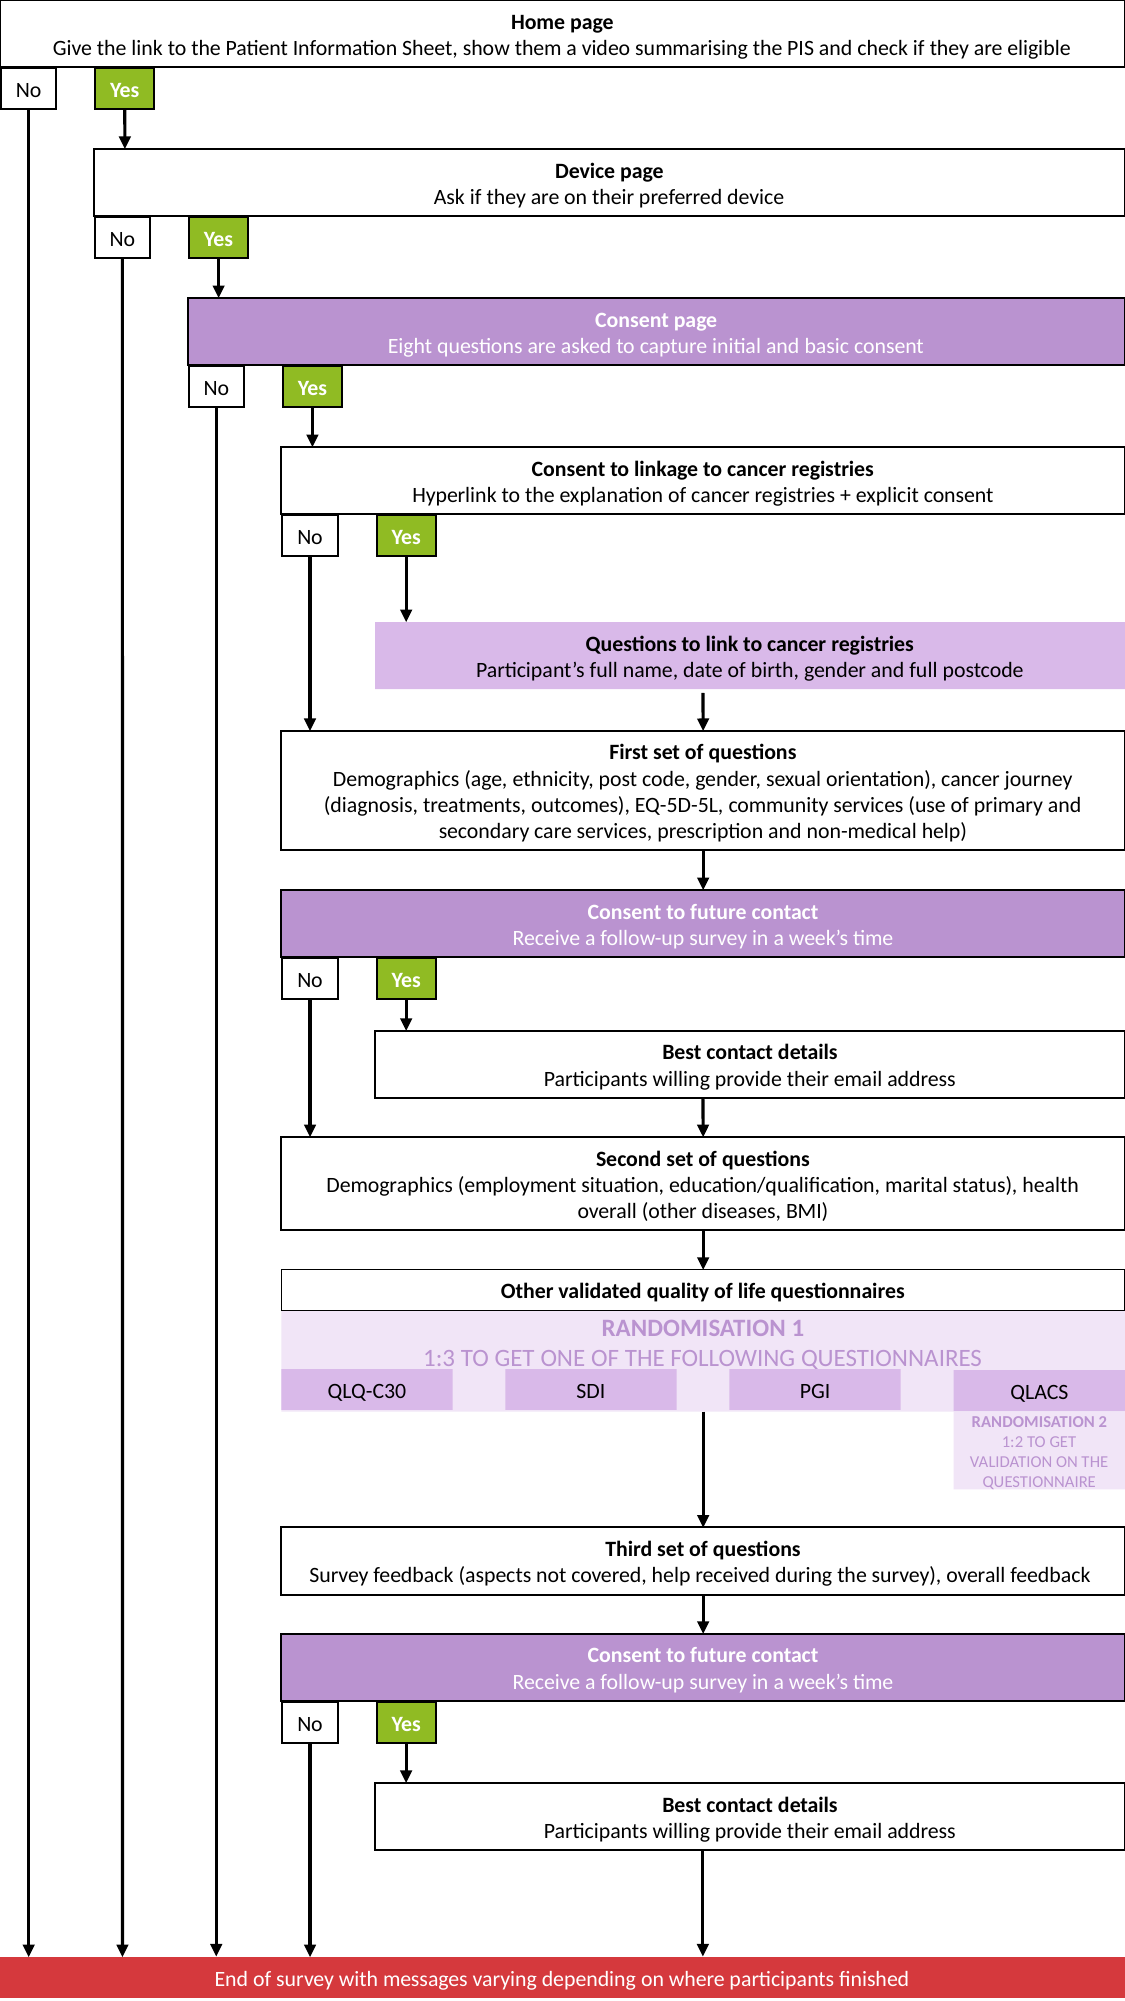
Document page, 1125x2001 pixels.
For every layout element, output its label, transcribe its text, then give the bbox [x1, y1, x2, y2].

text_box Second set of questions Demographics (employment situation, education/qualification, marital status), health overall (other diseases, BMI) [280, 1136, 1125, 1231]
text_box First set of questions Demographics (age, ethnicity, post code, gender, sexual orientation), cancer journey (diagnosis, treatments, outcomes), EQ-5D-5L, community services (use of primary and secondary care services, prescription and non-medical help) [280, 730, 1125, 851]
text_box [93, 149, 1125, 261]
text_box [187, 298, 1125, 409]
text_box End of survey with messages varying depending on where participants finished [0, 1956, 1125, 1999]
text_box Third set of questions Survey feedback (aspects not covered, help received during the survey), overall feedback [280, 1526, 1125, 1596]
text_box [0, 0, 1125, 112]
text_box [281, 446, 1125, 693]
text_box Best contact details Participants willing provide their email address [374, 1782, 1125, 1851]
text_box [281, 1269, 1125, 1490]
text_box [281, 1633, 1125, 1745]
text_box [281, 889, 1125, 1099]
